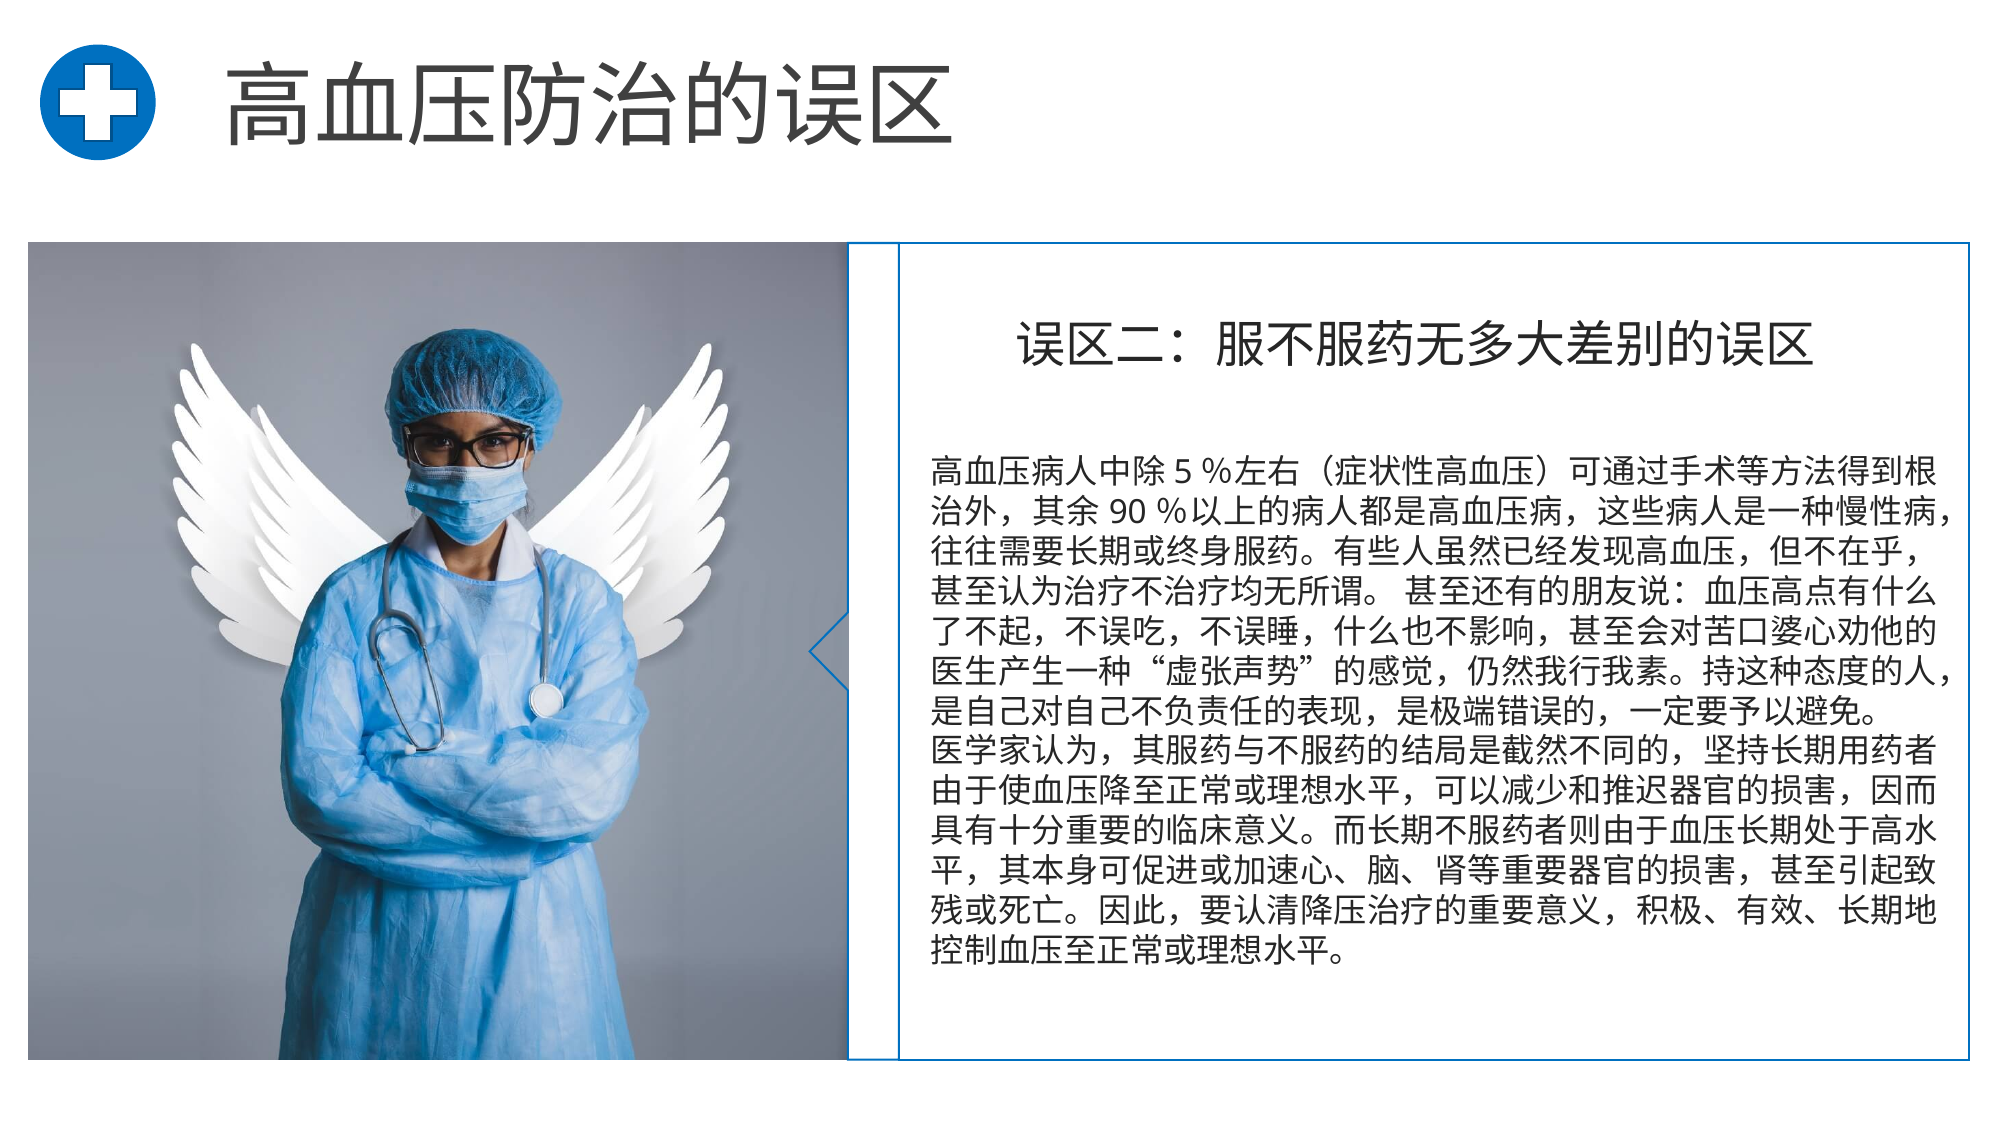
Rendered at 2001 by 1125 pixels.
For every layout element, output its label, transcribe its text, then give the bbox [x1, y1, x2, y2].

picture [28, 242, 809, 1060]
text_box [809, 242, 1970, 1060]
text_box 高血压防治的误区 [201, 36, 979, 168]
